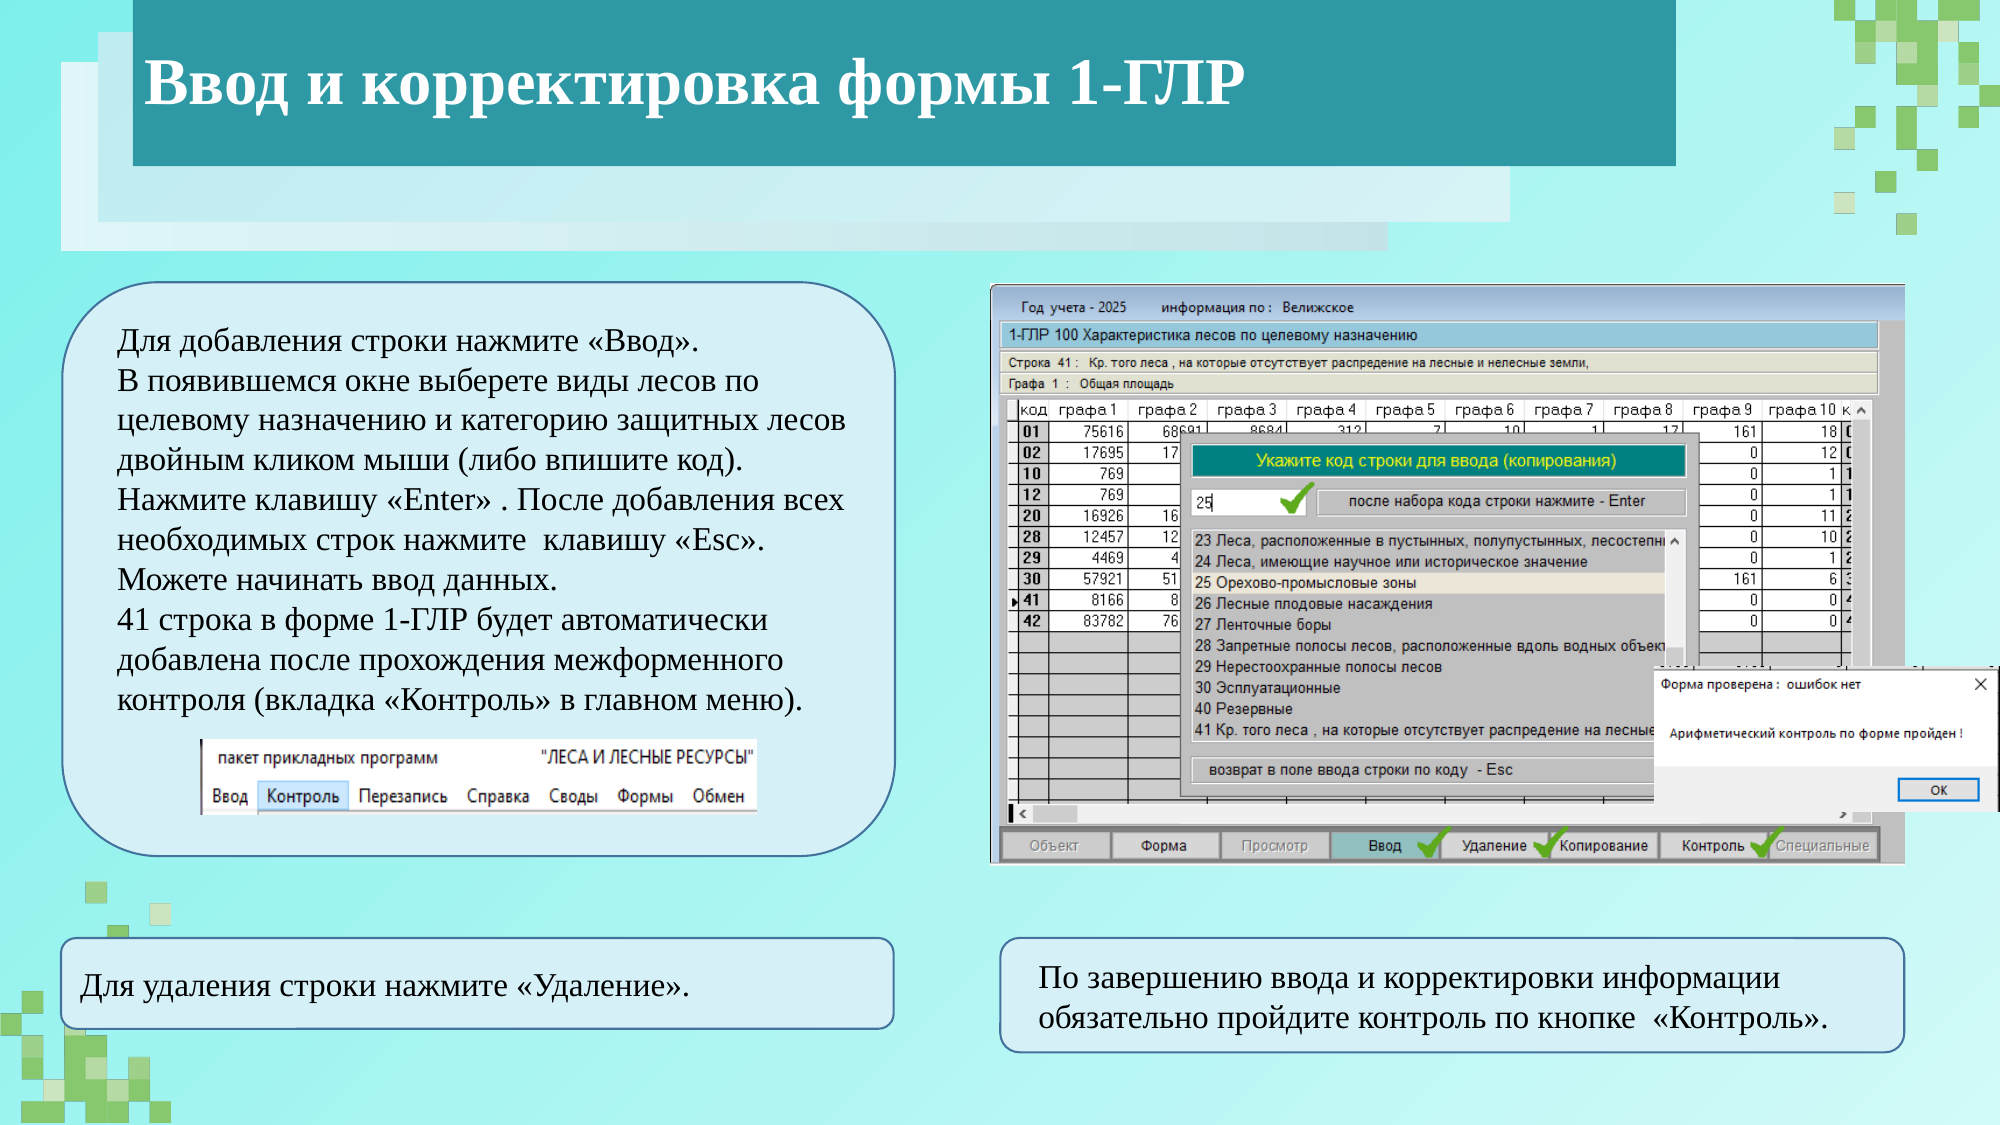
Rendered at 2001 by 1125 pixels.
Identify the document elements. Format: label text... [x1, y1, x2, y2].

picture [1745, 822, 1789, 862]
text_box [60, 0, 1676, 251]
text_box По завершению ввода и корректировки информации обязательно пройдите контроль по кнопке «Контроль». [999, 936, 1906, 1054]
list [990, 283, 1905, 866]
picture [1834, 0, 2000, 235]
picture [1276, 479, 1319, 518]
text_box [62, 282, 895, 857]
picture [1413, 822, 1456, 862]
text_box Для удаления строки нажмите «Удаление». [170, 936, 895, 1030]
picture [0, 881, 171, 1123]
picture [1529, 822, 1573, 862]
picture [1654, 666, 2000, 812]
